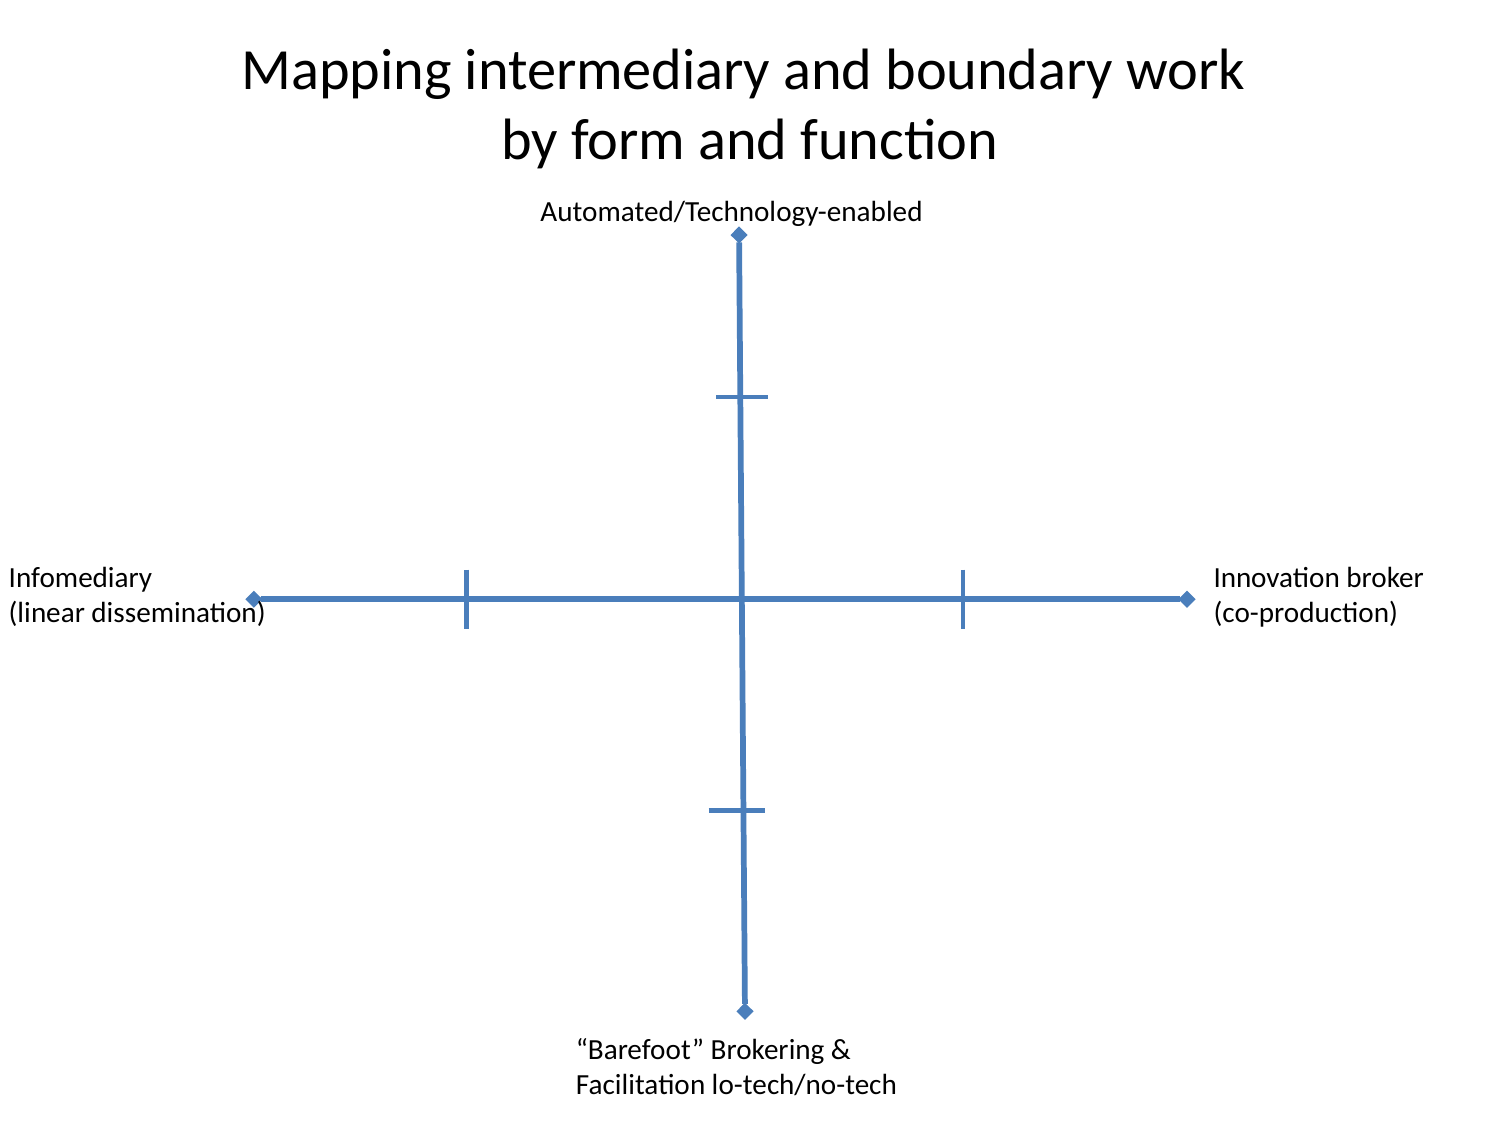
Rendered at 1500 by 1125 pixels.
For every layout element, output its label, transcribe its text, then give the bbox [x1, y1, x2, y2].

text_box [738, 406, 746, 598]
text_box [738, 818, 746, 1012]
text_box Infomediary (linear dissemination) [0, 550, 290, 636]
title Mapping intermediary and boundary work by form and function [75, 7, 1425, 195]
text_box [738, 607, 746, 809]
text_box Automated/Technology-enabled [525, 184, 1010, 235]
text_box Innovation broker (co-production) [1198, 550, 1471, 636]
text_box “Barefoot” Brokering & Facilitation lo-tech/no-tech [561, 1023, 951, 1108]
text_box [738, 234, 746, 396]
